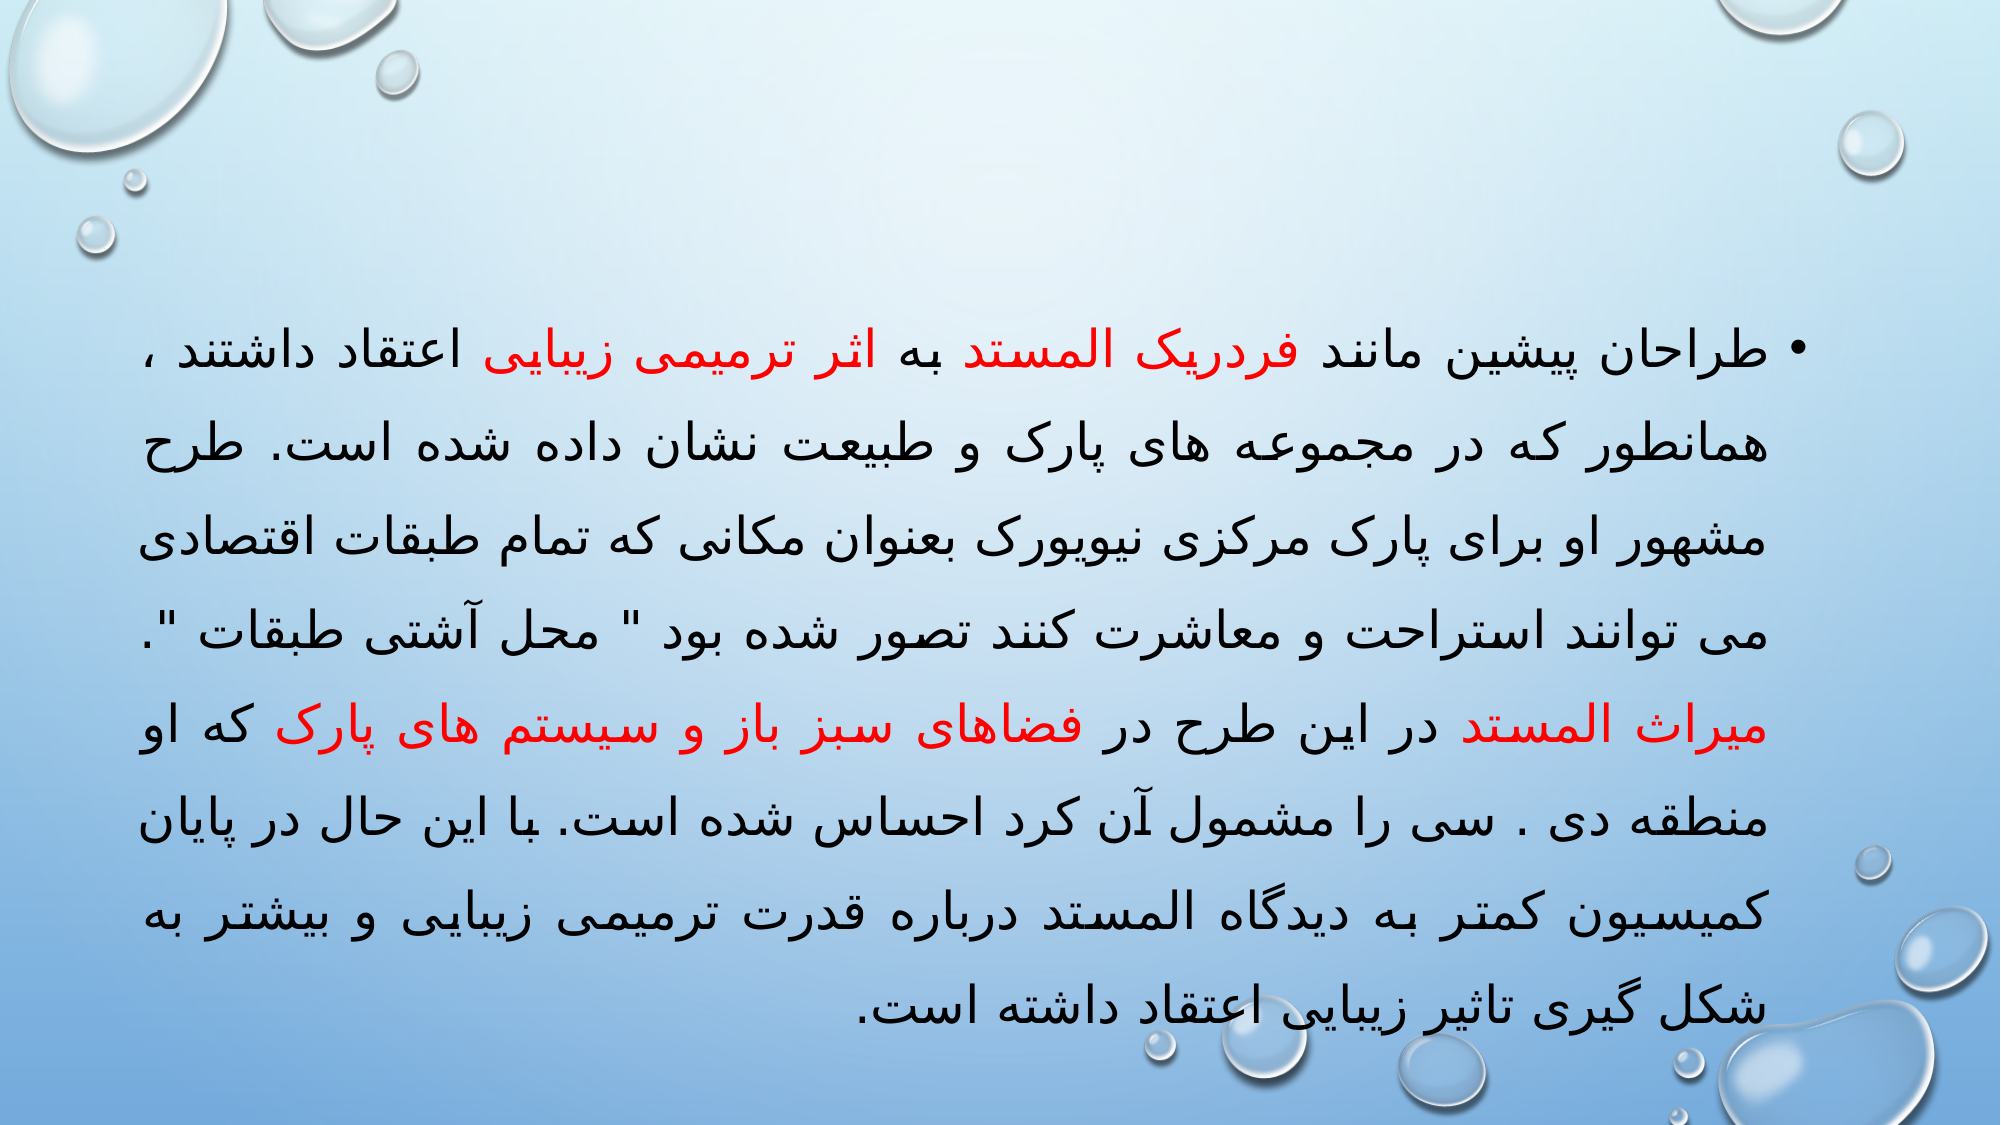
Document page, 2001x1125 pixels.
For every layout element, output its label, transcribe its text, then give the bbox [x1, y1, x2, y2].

list طراحان پیشین مانند فردریک المستد به اثر ترمیمی زیبایی اعتقاد داشتند ، همانطور که در مجموعه های پارک و طبیعت نشان داده شده است. طرح مشهور او برای پارک مرکزی نیویورک بعنوان مکانی که تمام طبقات اقتصادی می توانند استراحت و معاشرت کنند تصور شده بود " محل آشتی طبقات ". میراث المستد در این طرح در فضاهای سبز باز و سیستم های پارک که او منطقه دی . سی را مشمول آن کرد احساس شده است. با این حال در پایان کمیسیون کمتر به دیدگاه المستد درباره قدرت ترمیمی زیبایی و بیشتر به شکل گیری تاثیر زیبایی اعتقاد داشته است. [122, 276, 1823, 693]
picture [0, 0, 2000, 1125]
